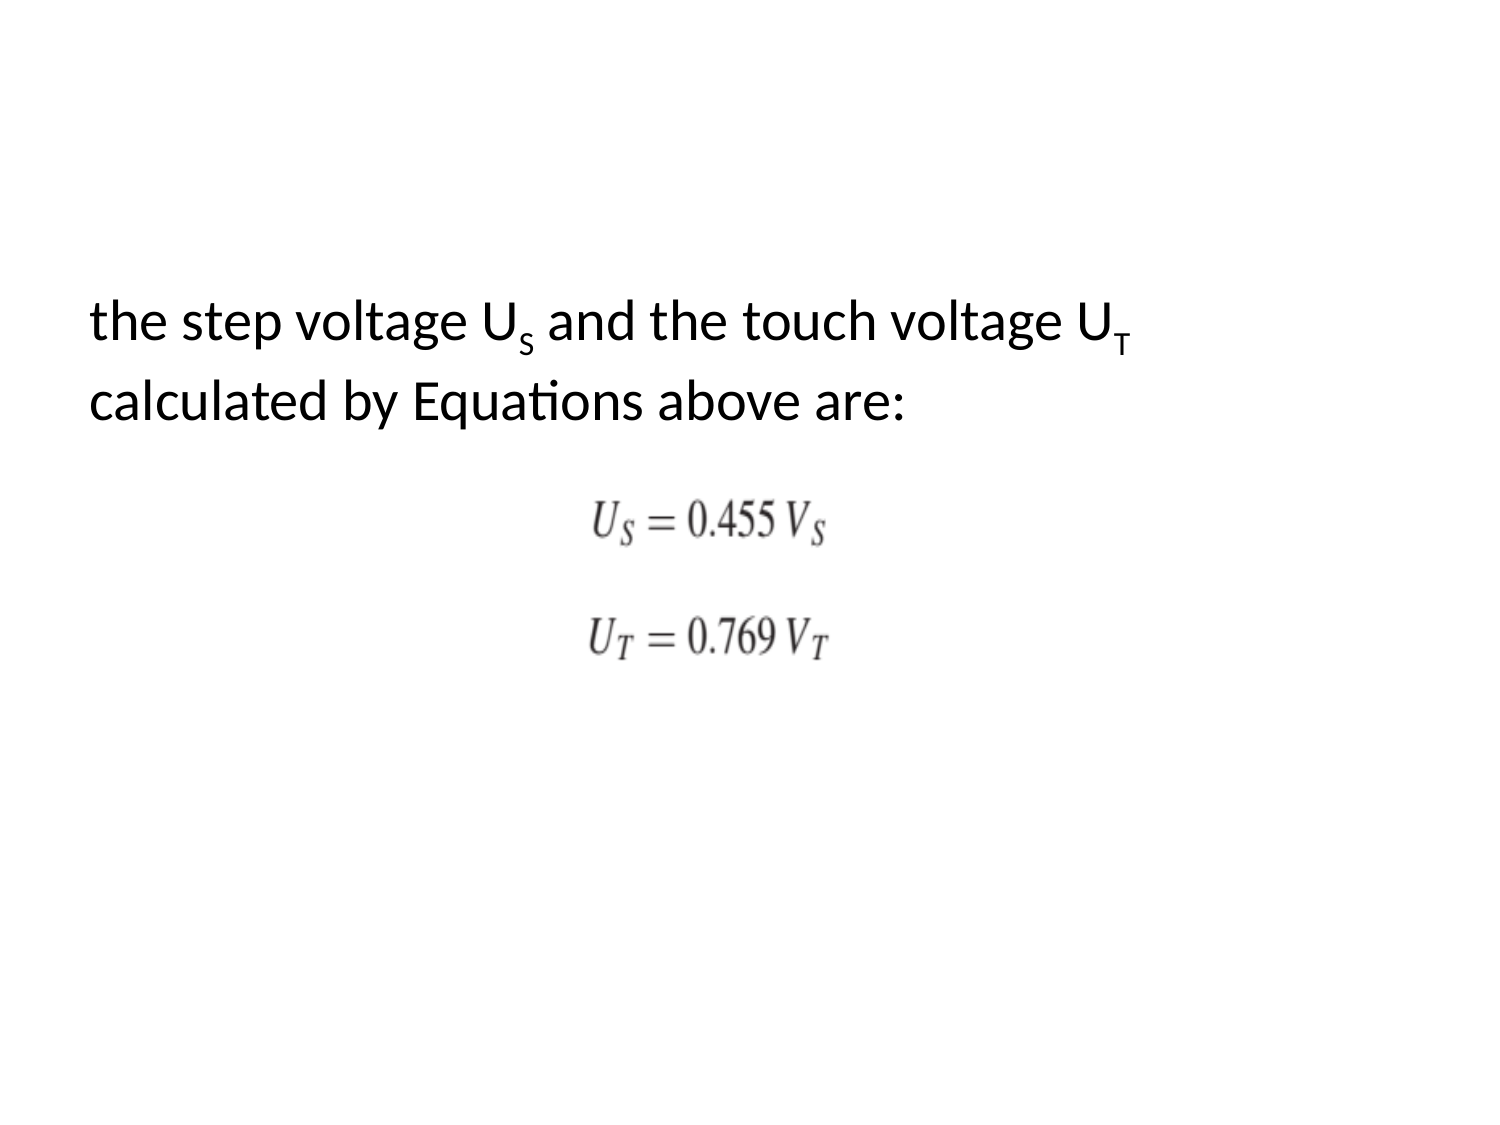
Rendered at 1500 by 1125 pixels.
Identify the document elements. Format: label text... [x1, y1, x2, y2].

text_box the step voltage US and the touch voltage UT calculated by Equations above are: [75, 274, 1388, 440]
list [562, 462, 901, 701]
